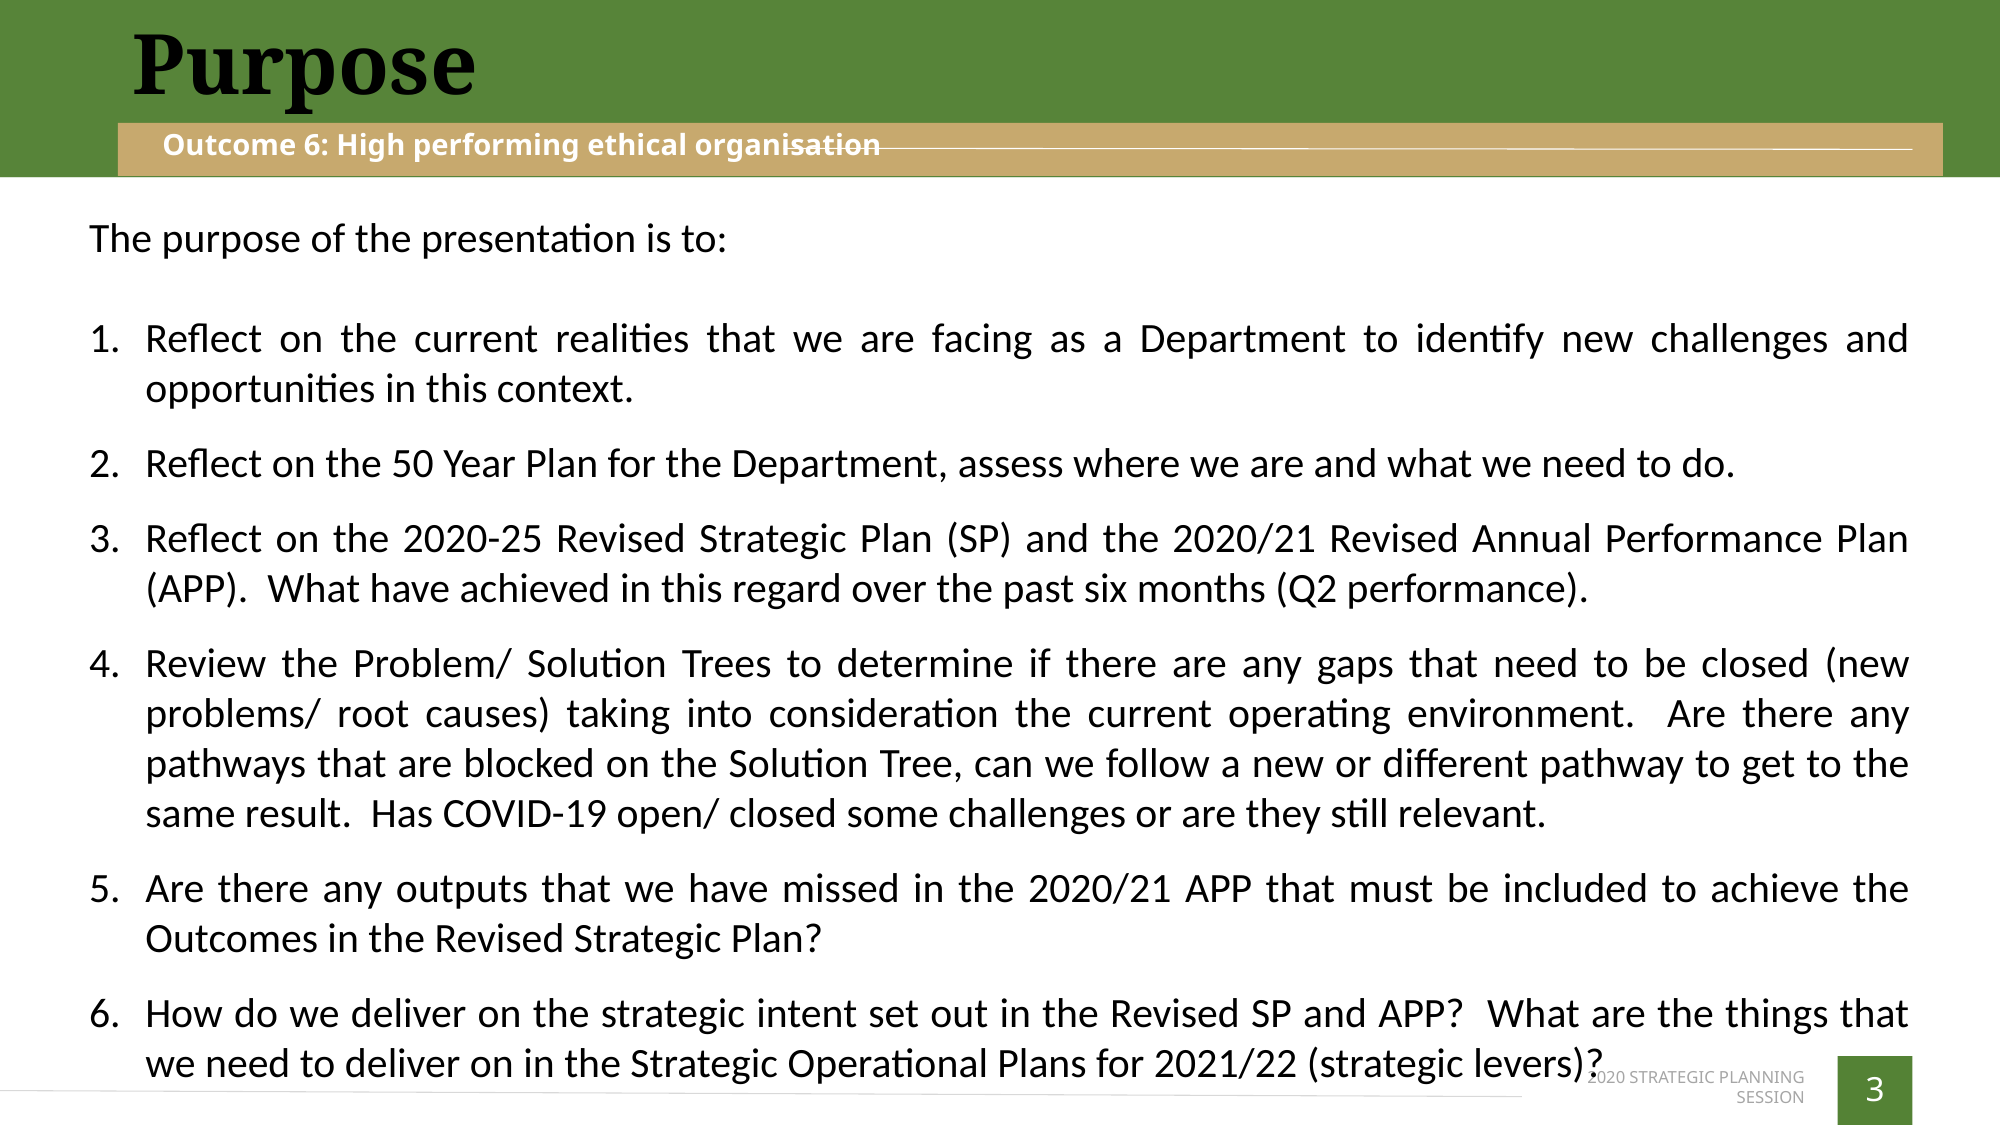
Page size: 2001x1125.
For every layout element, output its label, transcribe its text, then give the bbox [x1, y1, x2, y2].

text_box [0, 0, 2000, 178]
text_box Outcome 6: High performing ethical organisation [162, 135, 1180, 162]
text_box [117, 122, 1943, 176]
text_box Purpose [117, 0, 1913, 135]
text_box The purpose of the presentation is to: Reflect on the current realities that we are facing as a Department to identify new challenges and opportunities in this context. Reflect on the 50 Year Plan for the Department, assess where we are and what we need to do. Reflect on the 2020-25 Revised Strategic Plan (SP) and the 2020/21 Revised Annual Performance Plan (APP). What have achieved in this regard over the past six months (Q2 performance). Review the Problem/ Solution Trees to determine if there are any gaps that need to be closed (new problems/ root causes) taking into consideration the current operating environment. Are there any pathways that are blocked on the Solution Tree, can we follow a new or different pathway to get to the same result. Has COVID-19 open/ closed some challenges or are they still relevant. Are there any outputs that we have missed in the 2020/21 APP that must be included to achieve the Outcomes in the Revised Strategic Plan? How do we deliver on the strategic intent set out in the Revised SP and APP? What are the things that we need to deliver on in the Strategic Operational Plans for 2021/22 (strategic levers)? [74, 203, 1926, 1094]
